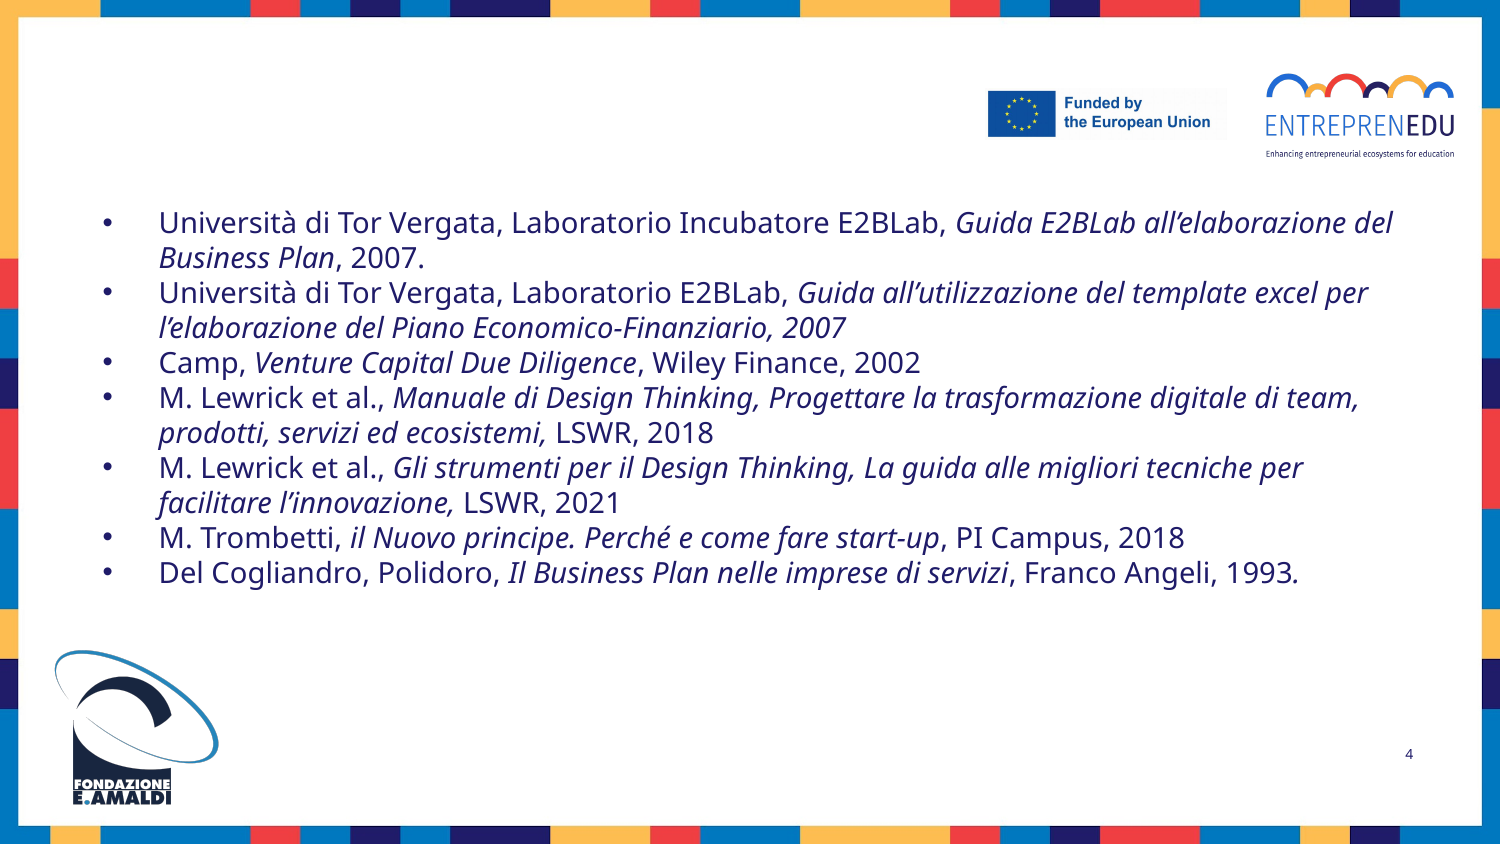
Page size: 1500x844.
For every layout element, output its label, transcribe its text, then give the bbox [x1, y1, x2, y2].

text_box Università di Tor Vergata, Laboratorio Incubatore E2BLab, Guida E2BLab all’elaborazione del Business Plan, 2007. Università di Tor Vergata, Laboratorio E2BLab, Guida all’utilizzazione del template excel per l’elaborazione del Piano Economico-Finanziario, 2007 Camp, Venture Capital Due Diligence, Wiley Finance, 2002 M. Lewrick et al., Manuale di Design Thinking, Progettare la trasformazione digitale di team, prodotti, servizi ed ecosistemi, LSWR, 2018 M. Lewrick et al., Gli strumenti per il Design Thinking, La guida alle migliori tecniche per facilitare l’innovazione, LSWR, 2021 M. Trombetti, il Nuovo principe. Perché e come fare start-up, PI Campus, 2018 Del Cogliandro, Polidoro, Il Business Plan nelle imprese di servizi, Franco Angeli, 1993. [87, 196, 1429, 601]
picture [0, 0, 1500, 844]
slide_number ‹#› [1298, 732, 1429, 778]
